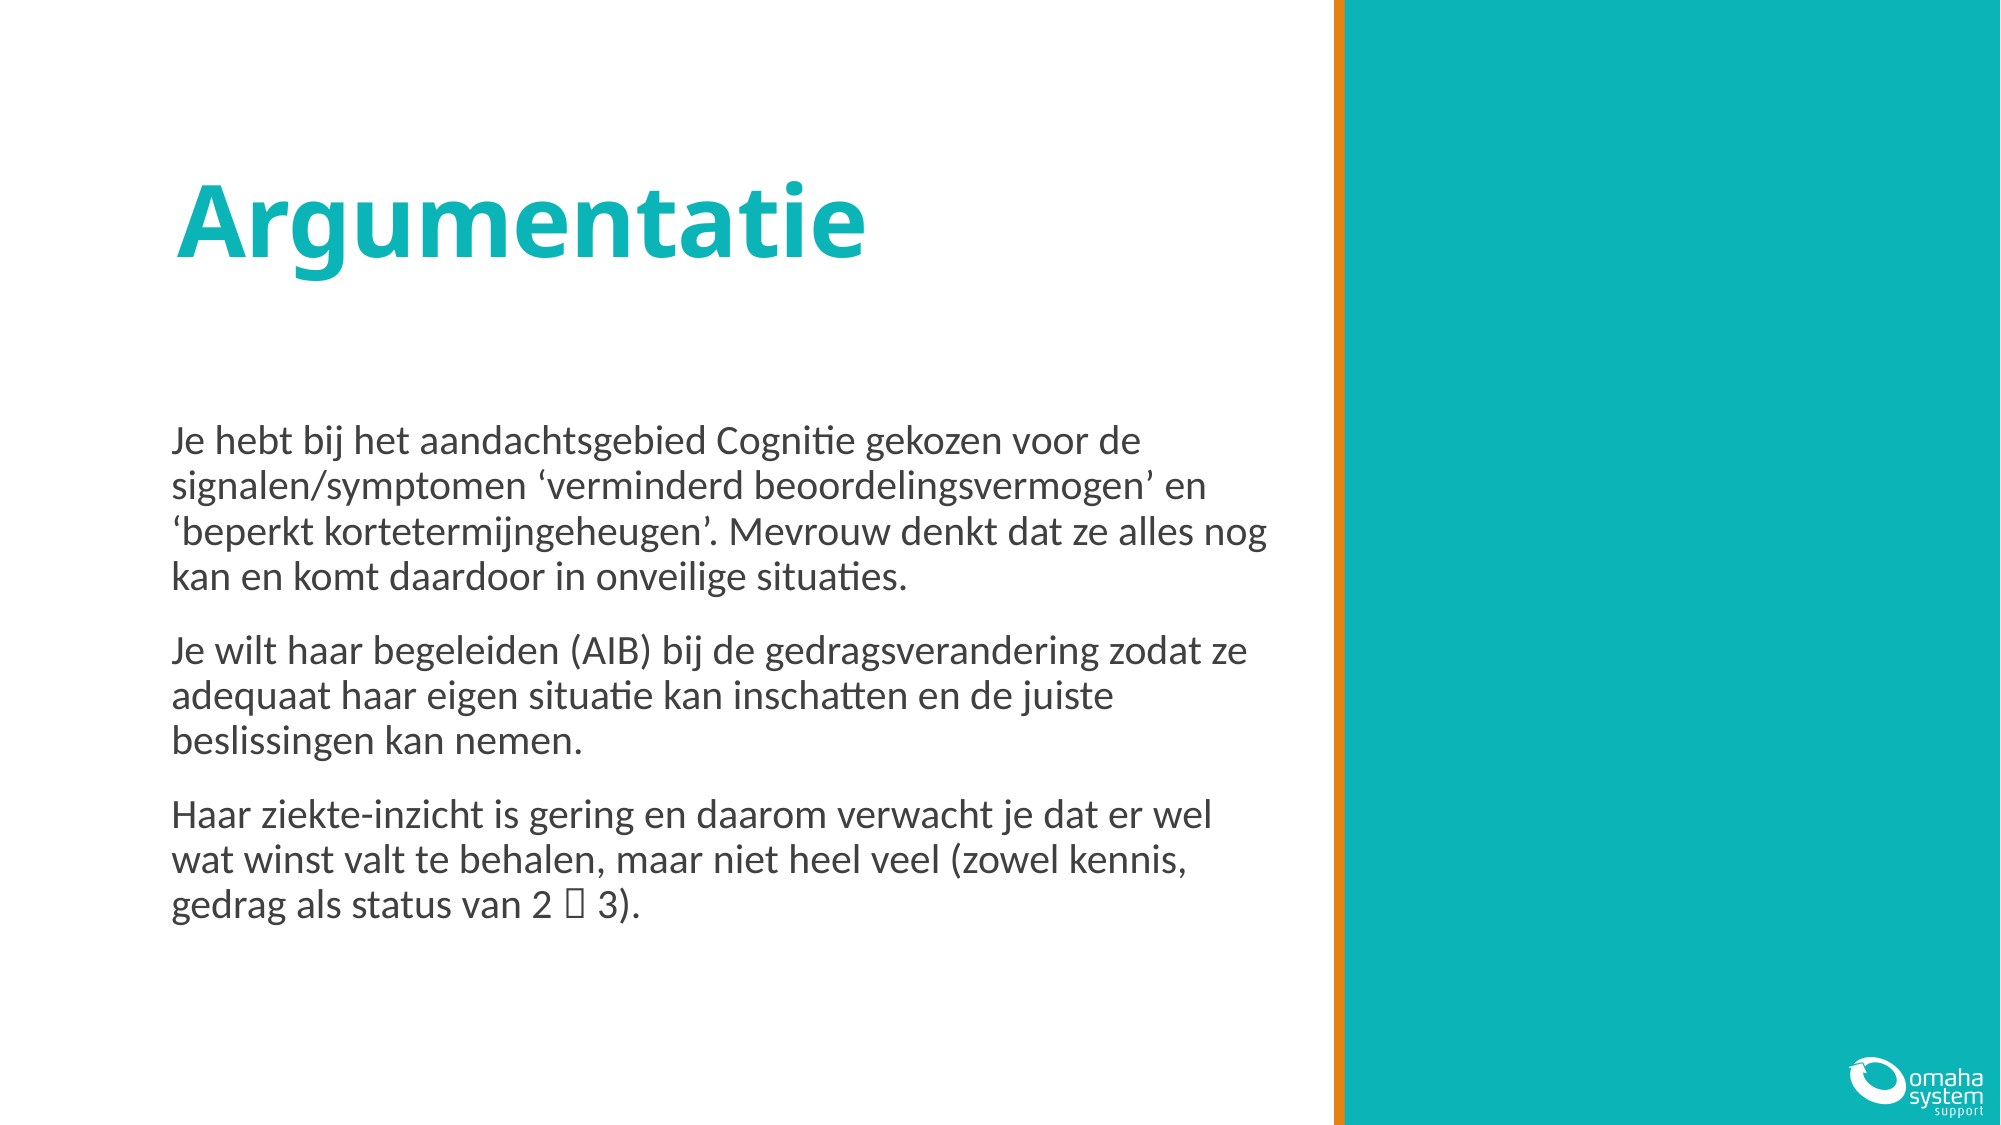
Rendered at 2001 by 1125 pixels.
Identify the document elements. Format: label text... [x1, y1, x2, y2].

picture [1848, 1057, 1984, 1119]
text_box [1346, 0, 2000, 1125]
text_box [1333, 0, 1346, 1125]
text_box [0, 0, 1333, 1125]
title Argumentatie [162, 47, 1270, 285]
list Je hebt bij het aandachtsgebied Cognitie gekozen voor de signalen/symptomen ‘verminderd beoordelingsvermogen’ en ‘beperkt kortetermijngeheugen’. Mevrouw denkt dat ze alles nog kan en komt daardoor in onveilige situaties. Je wilt haar begeleiden (AIB) bij de gedragsverandering zodat ze adequaat haar eigen situatie kan inschatten en de juiste beslissingen kan nemen. Haar ziekte-inzicht is gering en daarom verwacht je dat er wel wat winst valt te behalen, maar niet heel veel (zowel kennis, gedrag als status van 2  3). [171, 332, 1270, 963]
